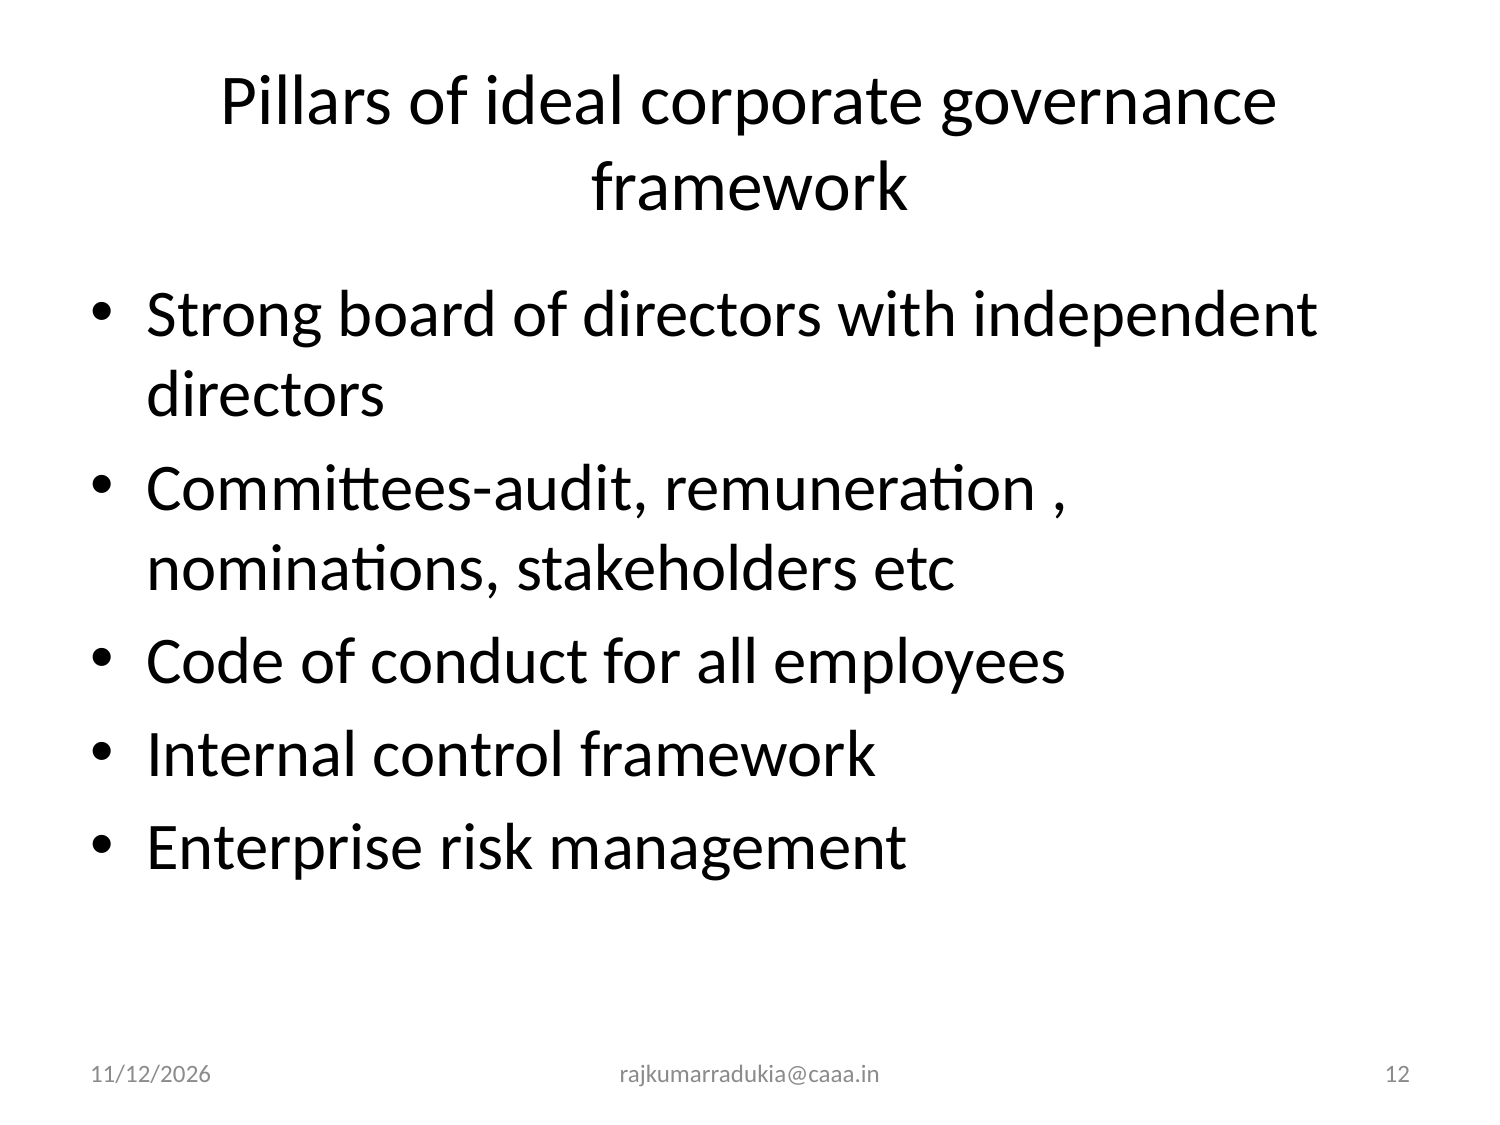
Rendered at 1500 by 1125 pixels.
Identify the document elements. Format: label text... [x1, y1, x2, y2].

list Strong board of directors with independent directors Committees-audit, remuneration , nominations, stakeholders etc Code of conduct for all employees Internal control framework Enterprise risk management [75, 262, 1425, 1005]
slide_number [75, 1042, 425, 1103]
title Pillars of ideal corporate governance framework [75, 45, 1425, 233]
footer rajkumarradukia@caaa.in [512, 1042, 988, 1103]
slide_number 12 [1074, 1042, 1425, 1103]
